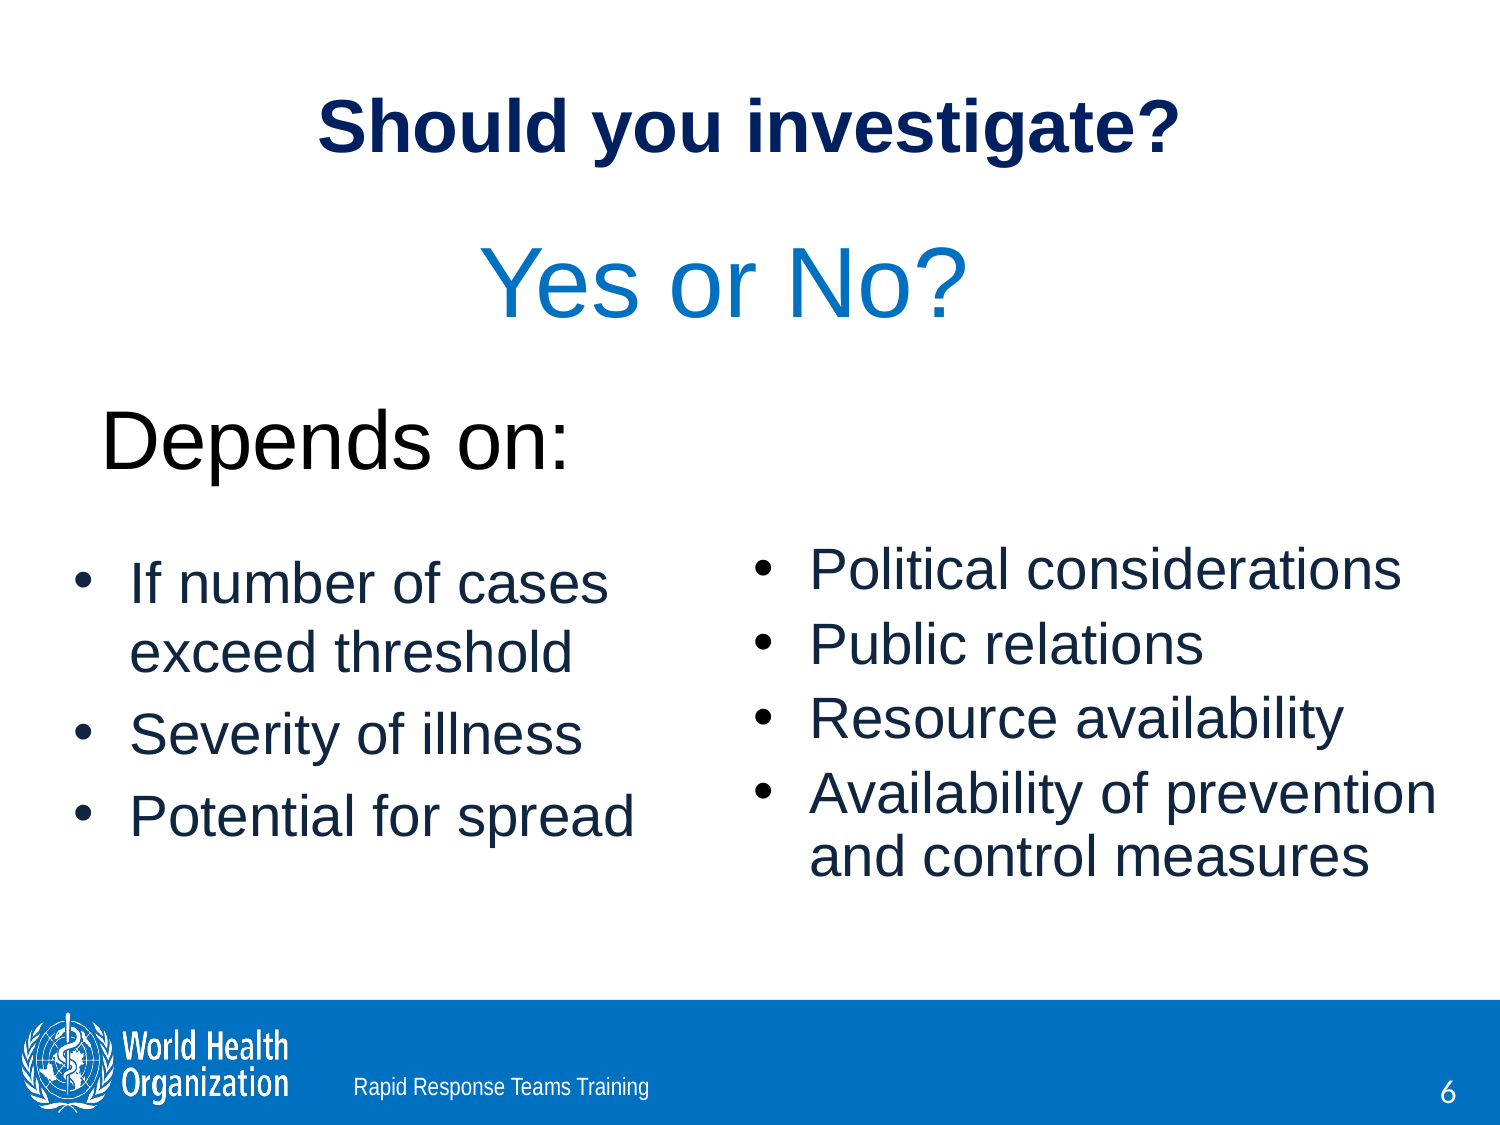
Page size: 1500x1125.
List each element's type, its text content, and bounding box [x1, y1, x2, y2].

text_box If number of cases exceed threshold Severity of illness Potential for spread [58, 537, 738, 1000]
text_box Depends on: [85, 378, 588, 494]
text_box Yes or No? [336, 210, 1112, 346]
text_box Should you investigate? [62, 69, 1438, 232]
text_box Political considerations Public relations Resource availability Availability of prevention and control measures [738, 531, 1471, 1000]
picture [21, 1012, 288, 1113]
